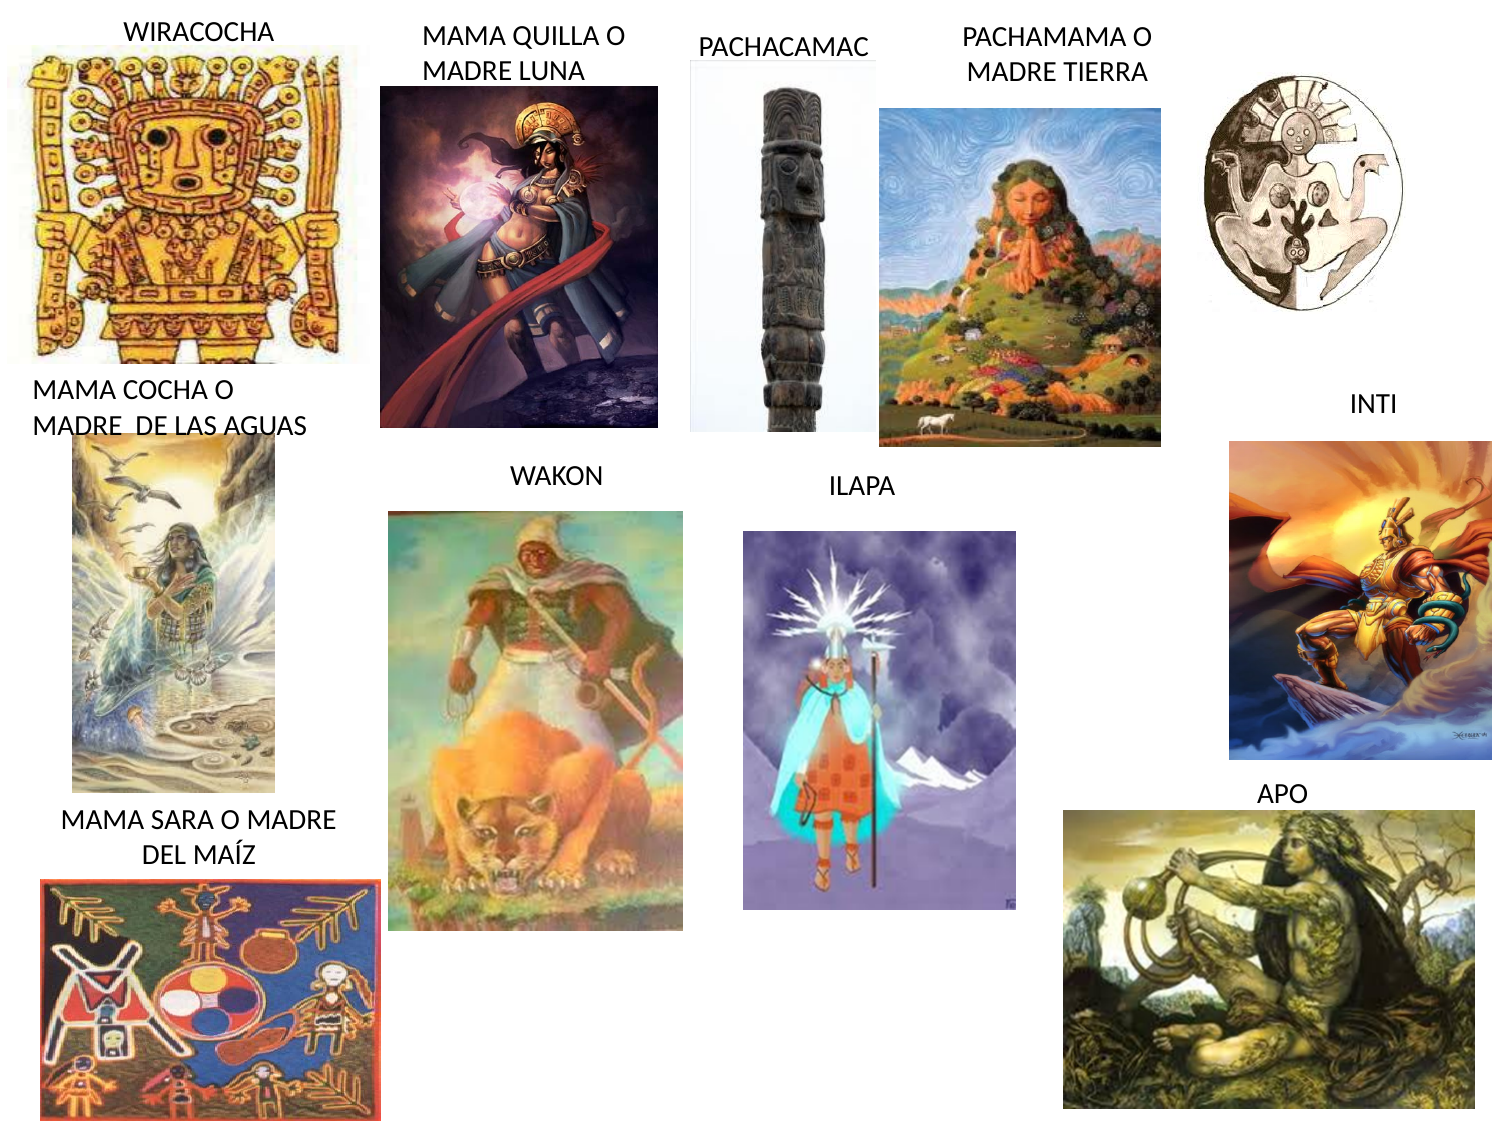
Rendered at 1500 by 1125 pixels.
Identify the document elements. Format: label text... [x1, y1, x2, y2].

picture [1063, 810, 1476, 1109]
picture [72, 433, 275, 794]
picture [878, 108, 1161, 448]
picture [1197, 72, 1406, 315]
picture [690, 60, 876, 433]
text_box INTI [1279, 376, 1469, 427]
text_box APO [1160, 767, 1405, 808]
picture [742, 531, 1016, 911]
picture [379, 85, 658, 428]
picture [39, 879, 381, 1121]
text_box MAMA SARA O MADRE DEL MAÍZ [38, 792, 360, 878]
text_box MAMA QUILLA O MADRE LUNA [407, 8, 685, 94]
picture [388, 511, 683, 931]
picture [7, 44, 371, 364]
text_box WAKON [407, 449, 707, 499]
picture [1229, 441, 1492, 760]
text_box PACHAMAMA O MADRE TIERRA [916, 9, 1198, 95]
text_box WIRACOCHA [17, 5, 381, 56]
text_box ILAPA [814, 459, 1000, 509]
text_box MAMA COCHA O MADRE DE LAS AGUAS [17, 372, 337, 449]
text_box PACHACAMAC [684, 19, 909, 70]
